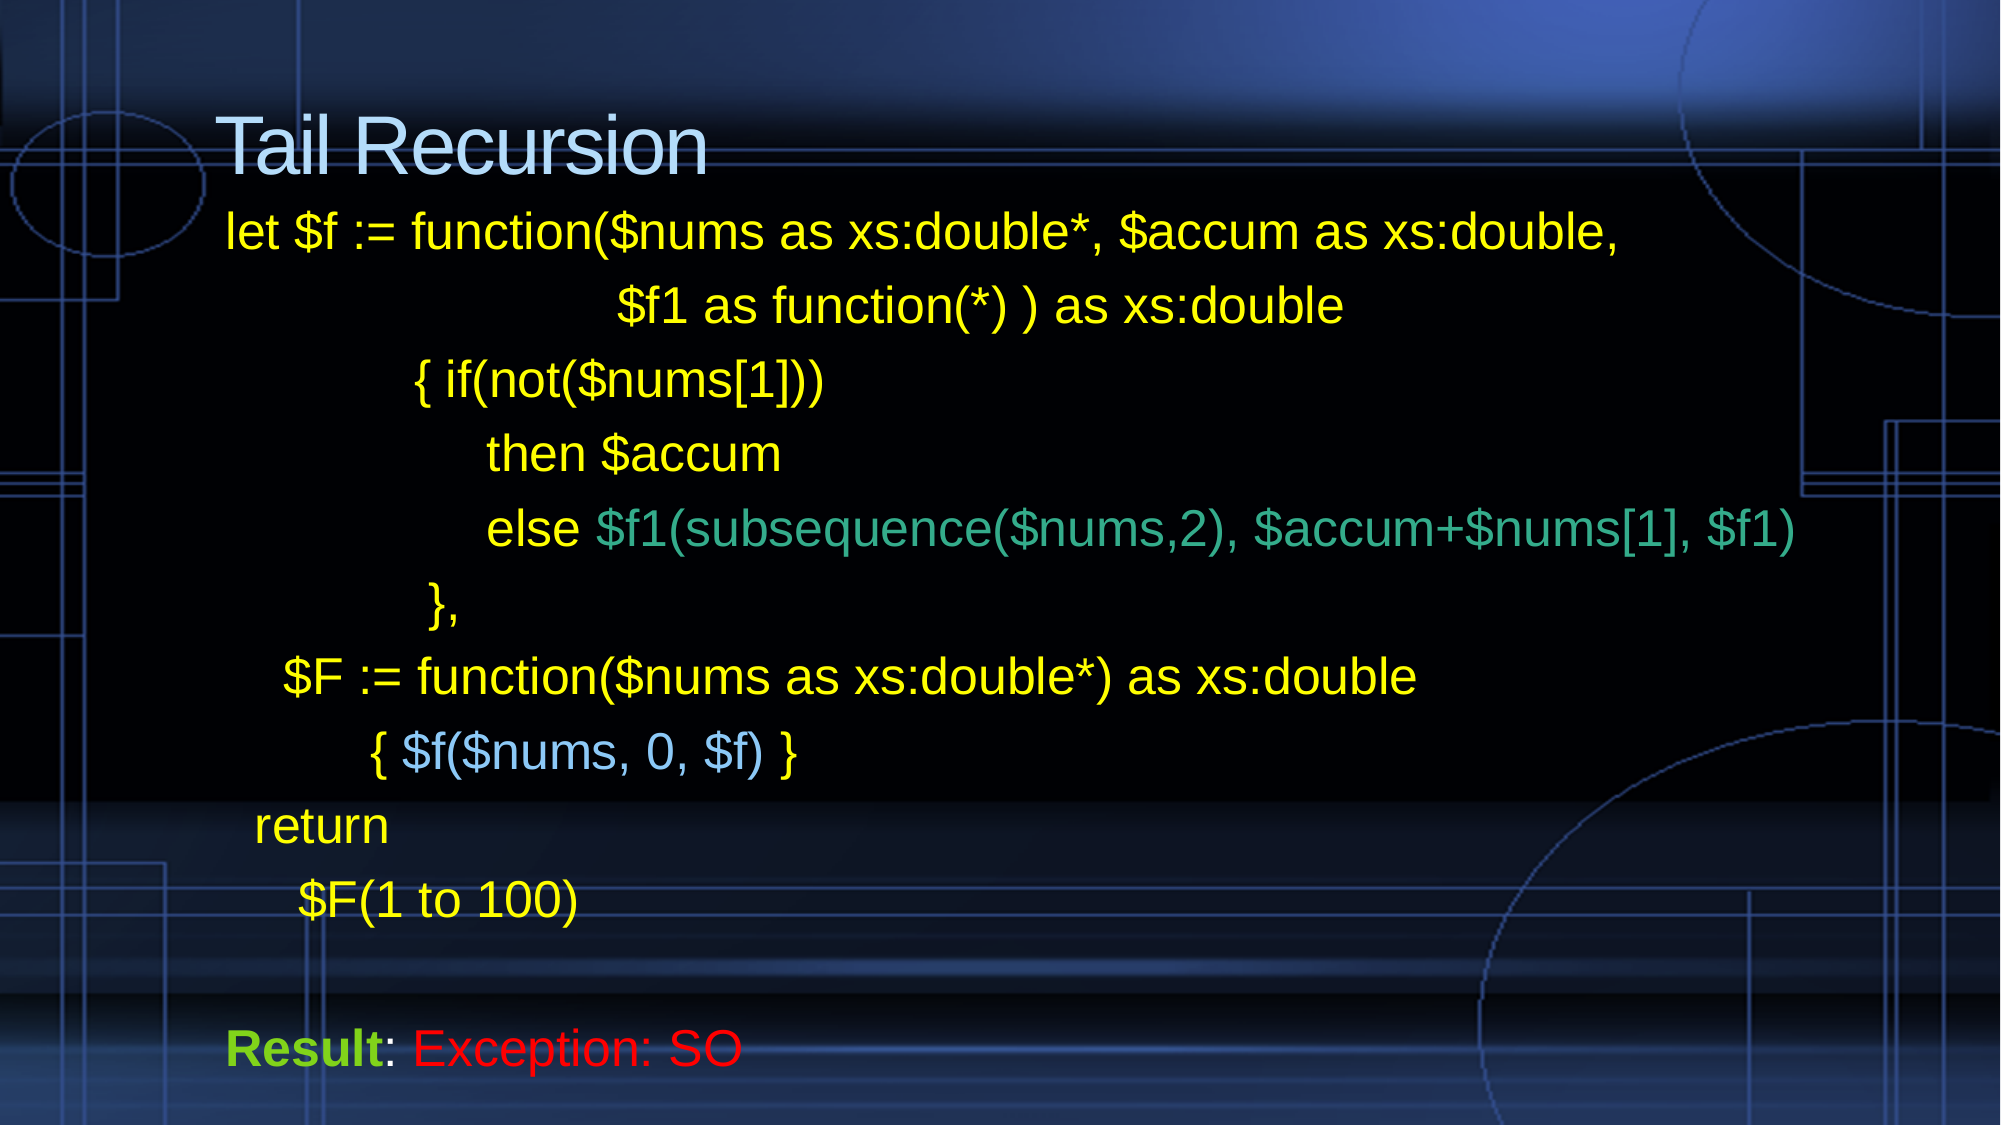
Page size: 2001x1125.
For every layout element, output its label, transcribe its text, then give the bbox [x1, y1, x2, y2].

title Tail Recursion [200, 83, 1900, 189]
list let $f := function($nums as xs:double*, $accum as xs:double, $f1 as function(*) ) as xs:double { if(not($nums[1])) then $accum else $f1(subsequence($nums,2), $accum+$nums[1], $f1) }, $F := function($nums as xs:double*) as xs:double { $f($nums, 0, $f) } return $F(1 to 100) Result: Exception: SO [200, 189, 1900, 1091]
picture [0, 0, 2001, 1125]
